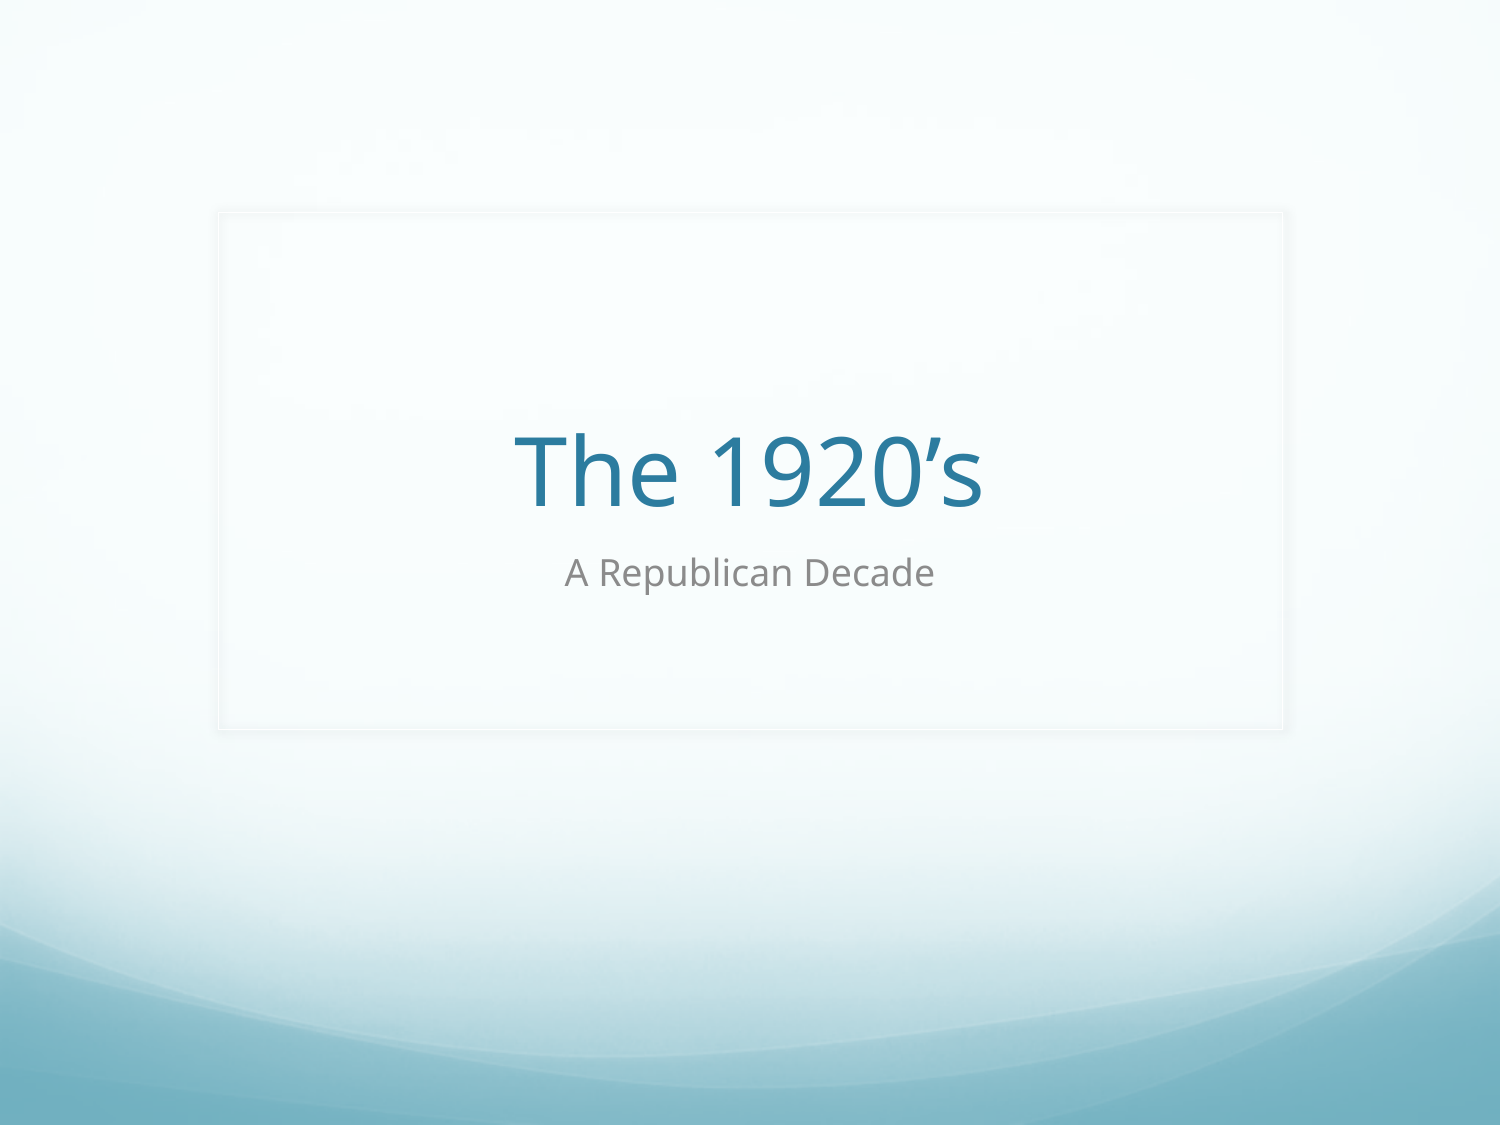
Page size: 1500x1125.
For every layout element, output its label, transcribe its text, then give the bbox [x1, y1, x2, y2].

subtitle A Republican Decade [217, 541, 1283, 692]
title The 1920’s [217, 249, 1283, 533]
